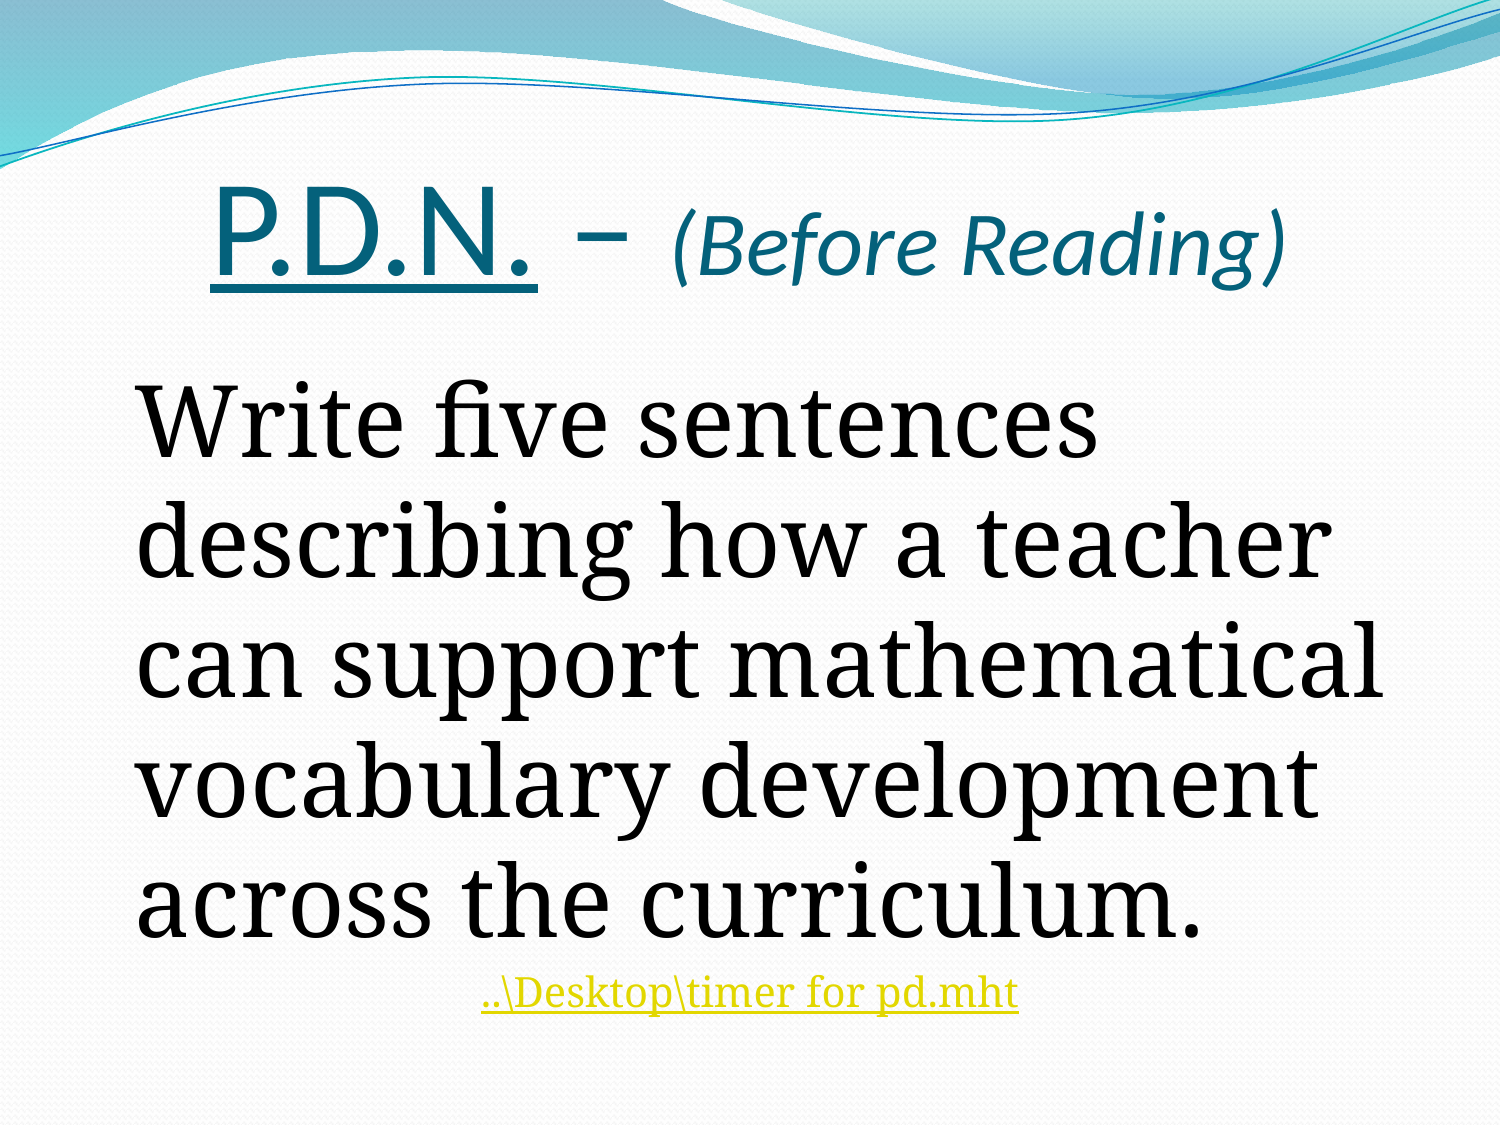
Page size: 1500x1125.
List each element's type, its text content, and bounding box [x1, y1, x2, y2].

list Write five sentences describing how a teacher can support mathematical vocabulary development across the curriculum. ..\Desktop\timer for pd.mht [74, 349, 1426, 1125]
title P.D.N. – (Before Reading) [74, 115, 1426, 304]
